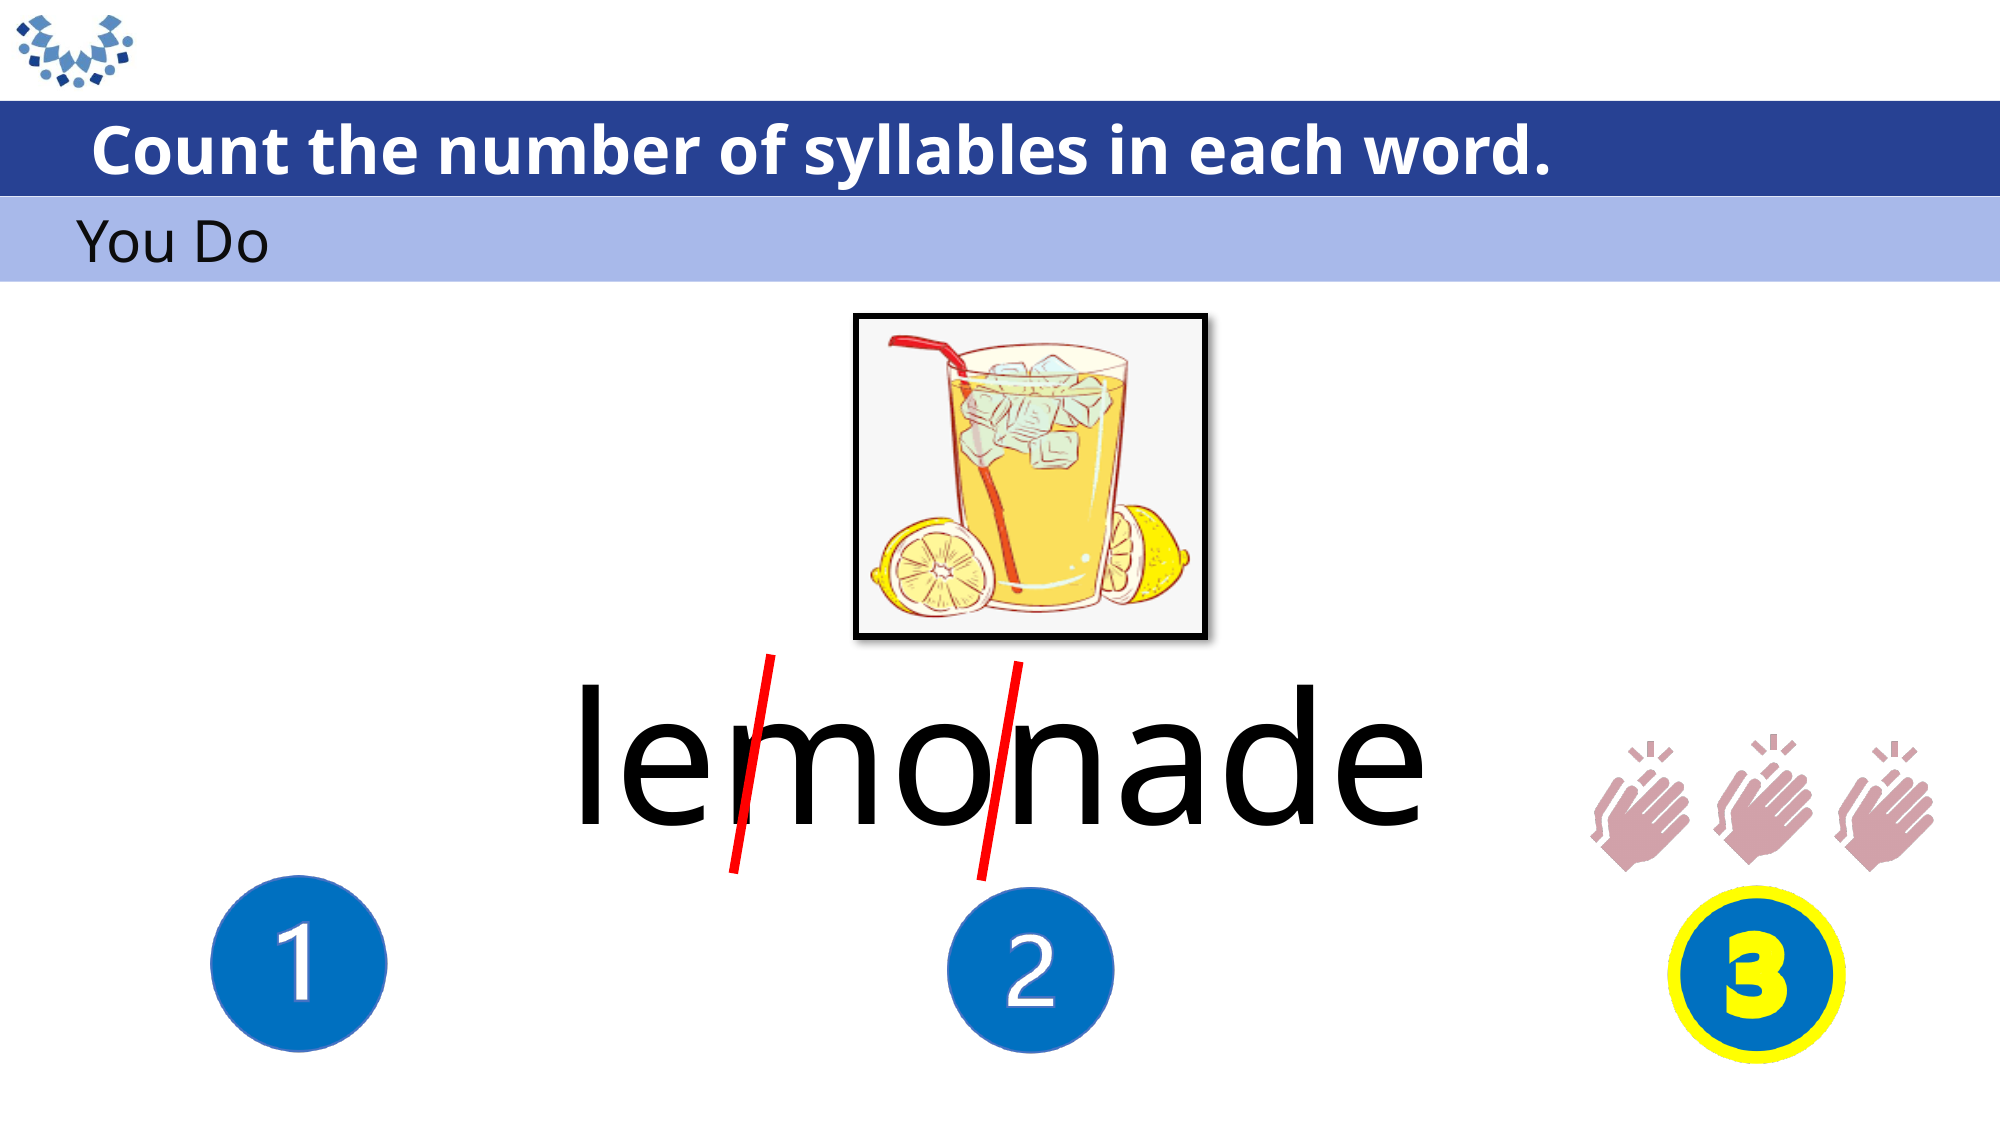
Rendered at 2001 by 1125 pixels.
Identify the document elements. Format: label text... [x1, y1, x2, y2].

text_box lemonade [425, 633, 1575, 869]
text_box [981, 661, 1019, 881]
picture [8, 15, 138, 92]
picture [926, 866, 1135, 1074]
picture [188, 853, 409, 1074]
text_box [733, 654, 771, 874]
text_box Count the number of syllables in each word. [0, 100, 2000, 196]
picture [1564, 723, 1959, 1079]
text_box You Do [0, 196, 2000, 282]
picture [859, 319, 1203, 634]
